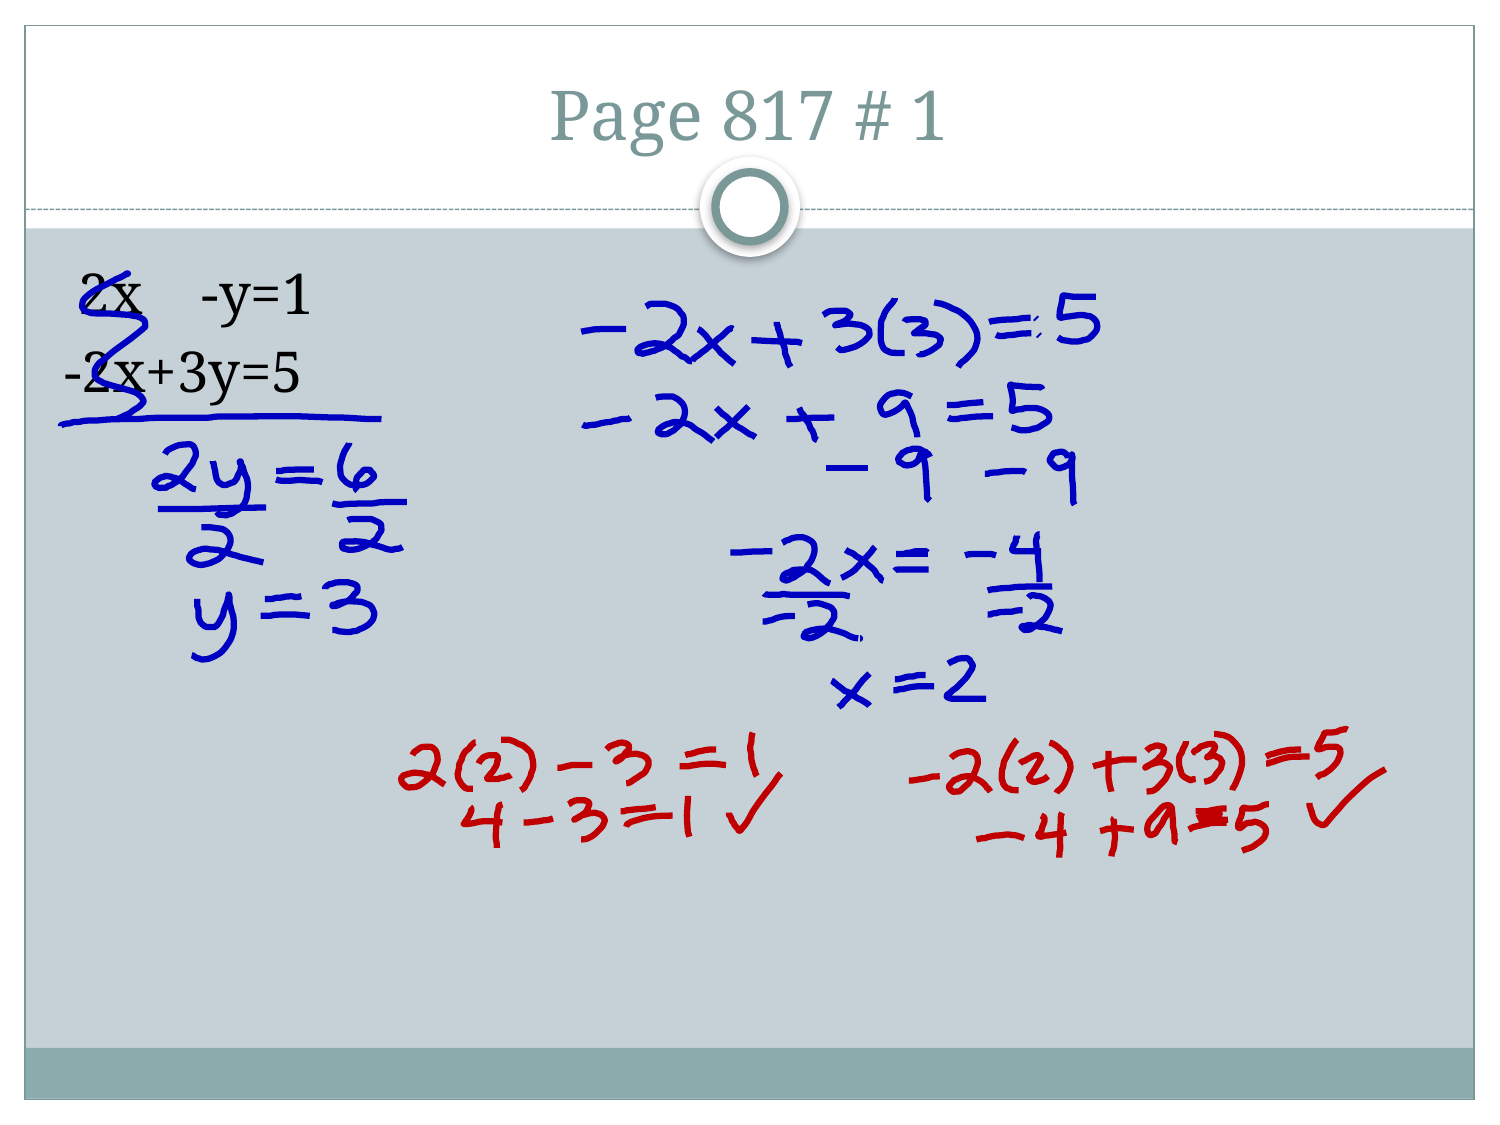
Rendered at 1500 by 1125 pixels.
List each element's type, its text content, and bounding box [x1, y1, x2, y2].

text_box [625, 814, 673, 828]
text_box [893, 685, 935, 692]
text_box [1009, 383, 1050, 432]
text_box [501, 738, 534, 791]
text_box [157, 506, 267, 510]
text_box [987, 609, 1023, 616]
text_box [730, 550, 773, 554]
text_box [781, 536, 831, 585]
text_box [948, 750, 992, 793]
text_box [903, 318, 942, 356]
title Page 817 # 1 [49, 37, 1450, 162]
text_box [324, 581, 375, 633]
text_box [523, 817, 554, 824]
text_box [557, 764, 593, 769]
text_box [1196, 813, 1223, 820]
text_box [568, 799, 606, 841]
text_box [685, 748, 717, 756]
text_box [845, 549, 862, 561]
text_box [1195, 807, 1227, 813]
text_box [841, 546, 876, 579]
text_box [1019, 754, 1049, 783]
text_box [153, 443, 197, 491]
text_box [1011, 535, 1036, 552]
text_box [1308, 768, 1386, 826]
text_box [713, 345, 735, 365]
text_box [762, 615, 795, 623]
text_box [908, 775, 940, 782]
text_box [946, 657, 987, 700]
text_box [897, 447, 931, 502]
text_box [463, 806, 496, 825]
text_box [1092, 758, 1137, 768]
text_box [581, 328, 627, 333]
text_box [1000, 739, 1019, 791]
text_box [852, 694, 871, 707]
text_box [477, 754, 512, 780]
text_box [275, 478, 323, 483]
text_box [81, 272, 146, 420]
text_box [1049, 450, 1076, 506]
text_box [655, 395, 714, 443]
text_box [947, 415, 994, 420]
text_box [880, 298, 905, 354]
text_box [188, 526, 264, 566]
text_box [995, 332, 1032, 337]
text_box [733, 421, 756, 438]
text_box [984, 470, 1027, 475]
text_box [1057, 294, 1098, 343]
text_box [1115, 827, 1134, 831]
text_box [1107, 764, 1113, 792]
text_box [1058, 812, 1063, 858]
text_box [60, 415, 382, 427]
text_box [896, 550, 928, 555]
text_box [775, 321, 792, 368]
text_box [582, 416, 631, 427]
text_box [728, 772, 782, 832]
text_box [988, 317, 1031, 323]
text_box [606, 741, 650, 784]
text_box [822, 309, 871, 351]
text_box [341, 518, 403, 551]
text_box [837, 672, 870, 708]
text_box [620, 806, 656, 813]
text_box [212, 460, 249, 507]
text_box [946, 401, 984, 406]
text_box [894, 568, 929, 572]
text_box [802, 602, 859, 640]
text_box [1193, 743, 1223, 783]
text_box [894, 674, 926, 680]
text_box [783, 340, 803, 344]
text_box [1265, 748, 1302, 758]
text_box [987, 585, 1053, 592]
text_box [1049, 741, 1072, 794]
text_box [636, 302, 693, 363]
text_box [976, 833, 1025, 841]
text_box [1099, 827, 1113, 832]
text_box [1110, 817, 1116, 857]
text_box [400, 745, 446, 789]
text_box [933, 301, 979, 368]
text_box [691, 327, 734, 362]
text_box [697, 328, 712, 344]
text_box [1188, 821, 1227, 831]
text_box [686, 795, 691, 837]
text_box [751, 339, 781, 343]
text_box [191, 593, 235, 661]
text_box [1146, 804, 1178, 843]
text_box [260, 613, 310, 617]
text_box [749, 732, 758, 777]
text_box [1237, 803, 1269, 852]
text_box [1144, 744, 1171, 793]
text_box [1020, 594, 1063, 633]
text_box [1266, 755, 1310, 765]
text_box [763, 592, 850, 597]
text_box [1035, 533, 1041, 583]
list 2x -y=1 -2x+3y=5 [49, 250, 1445, 1001]
text_box [715, 407, 733, 422]
text_box [798, 407, 818, 441]
text_box [494, 803, 503, 848]
text_box [879, 391, 919, 438]
text_box [863, 560, 884, 582]
text_box [679, 762, 726, 768]
text_box [339, 442, 375, 492]
text_box [456, 741, 476, 790]
text_box [1178, 741, 1196, 781]
text_box [1214, 733, 1243, 791]
text_box [1037, 814, 1059, 838]
text_box [332, 501, 407, 506]
text_box [264, 595, 302, 600]
text_box [1316, 728, 1348, 779]
text_box [831, 679, 851, 694]
text_box [276, 468, 314, 472]
text_box [216, 509, 241, 517]
text_box [964, 553, 997, 557]
